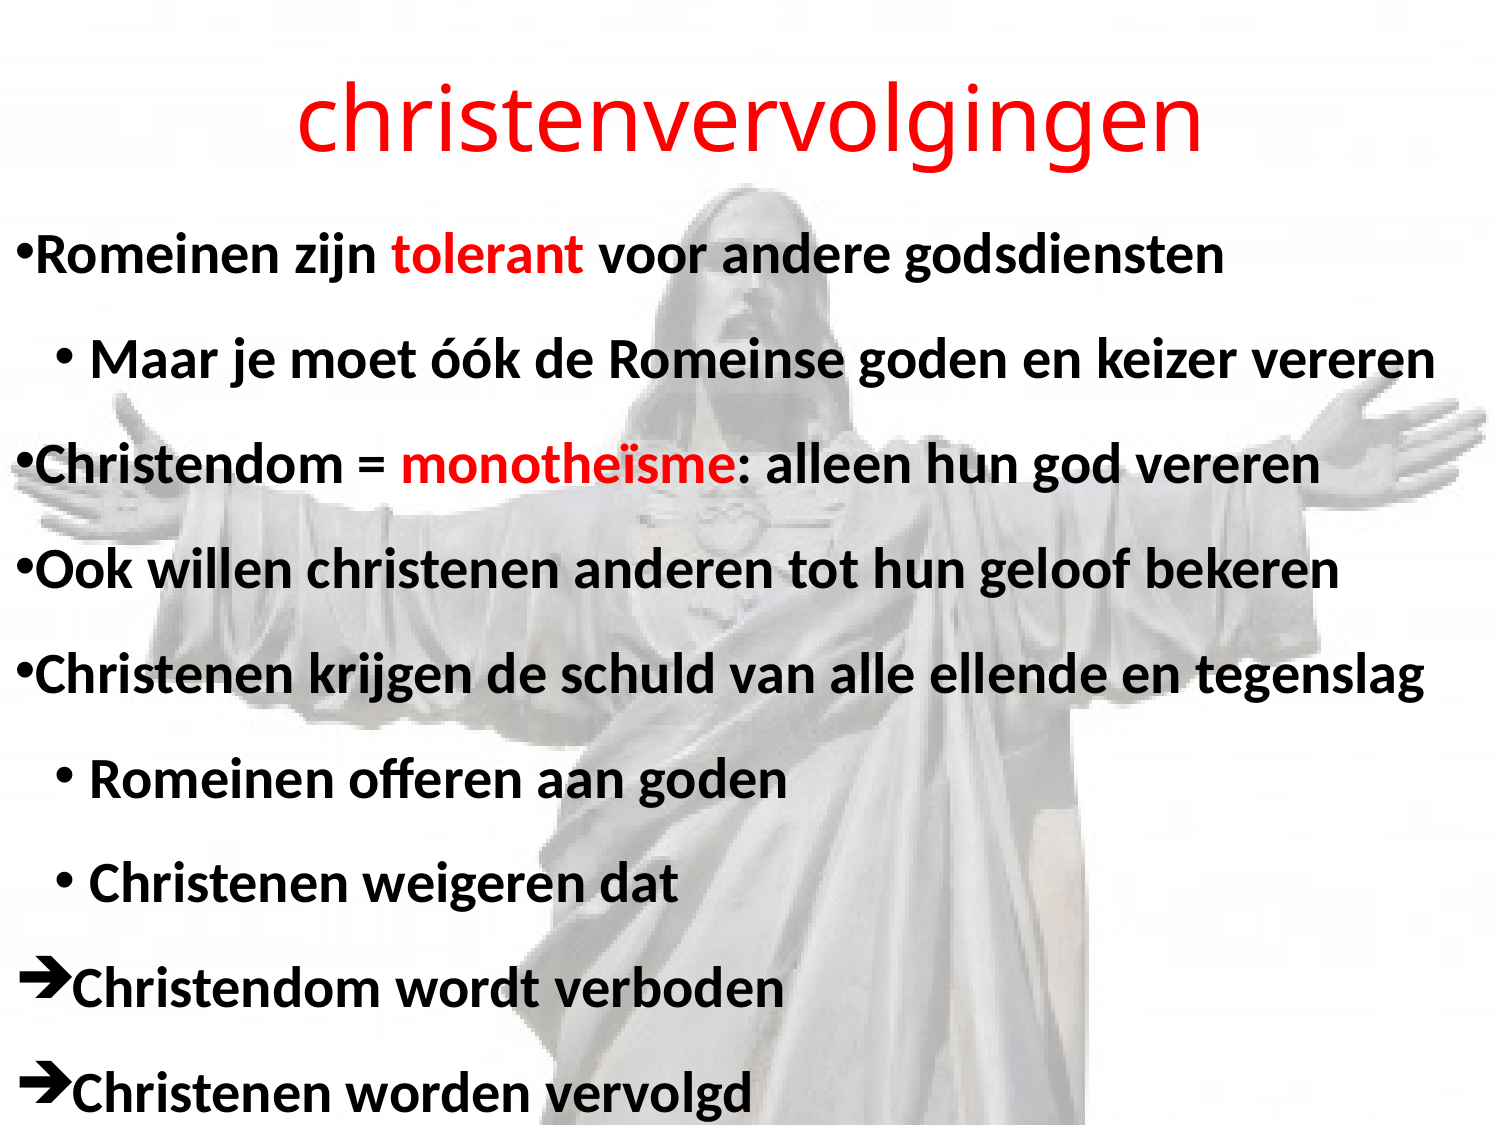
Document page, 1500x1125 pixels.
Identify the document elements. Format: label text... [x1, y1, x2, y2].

text_box Romeinen zijn tolerant voor andere godsdiensten Maar je moet óók de Romeinse goden en keizer vereren Christendom = monotheïsme: alleen hun god vereren Ook willen christenen anderen tot hun geloof bekeren Christenen krijgen de schuld van alle ellende en tegenslag Romeinen offeren aan goden Christenen weigeren dat Christendom wordt verboden Christenen worden vervolgd [0, 172, 1483, 1125]
title christenvervolgingen [76, 20, 1427, 209]
